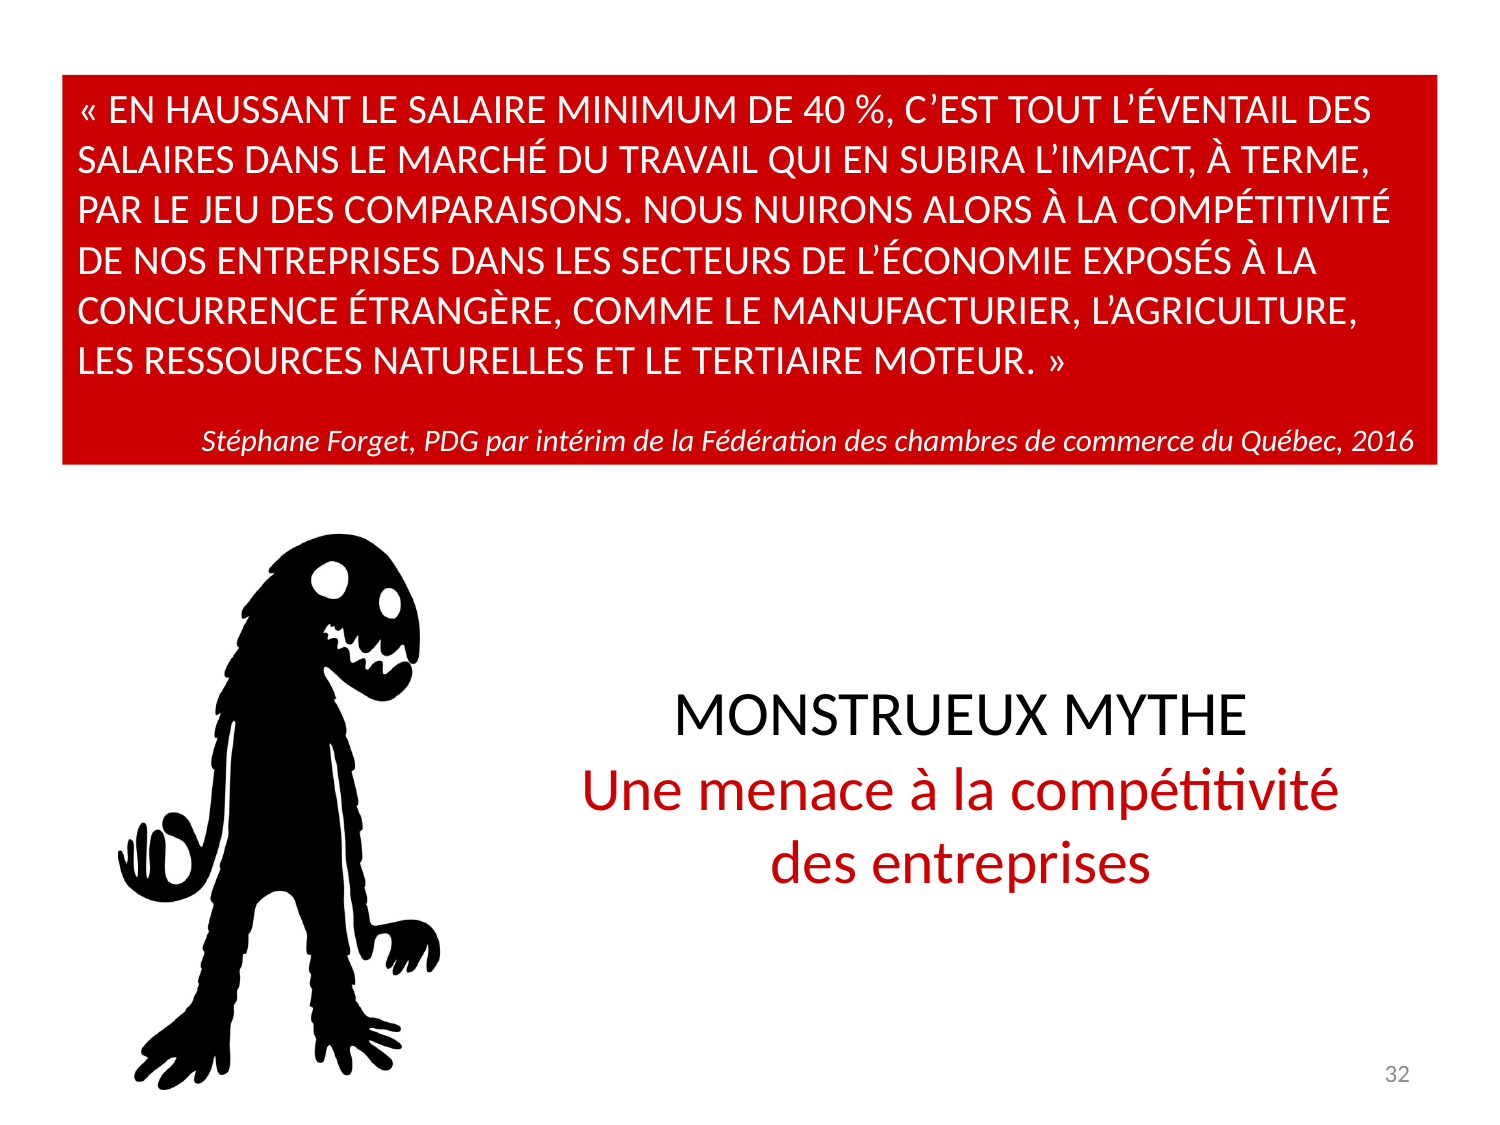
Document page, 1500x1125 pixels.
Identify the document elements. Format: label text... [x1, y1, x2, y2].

slide_number 32 [1074, 1042, 1425, 1103]
text_box « En haussant le salaire minimum de 40 %, c’est tout l’éventail des salaires dans le marché du travail qui en subira l’impact, à terme, par le jeu des comparaisons. Nous nuirons alors à la compétitivité de nos entreprises dans les secteurs de l’économie exposés à la concurrence étrangère, comme le manufacturier, l’agriculture, les ressources naturelles et le tertiaire moteur. » Stéphane Forget, PDG par intérim de la Fédération des chambres de commerce du Québec, 2016 [62, 74, 1438, 465]
picture [118, 514, 450, 1090]
text_box Monstrueux mythe Une menace à la compétitivité des entreprises [524, 663, 1399, 905]
